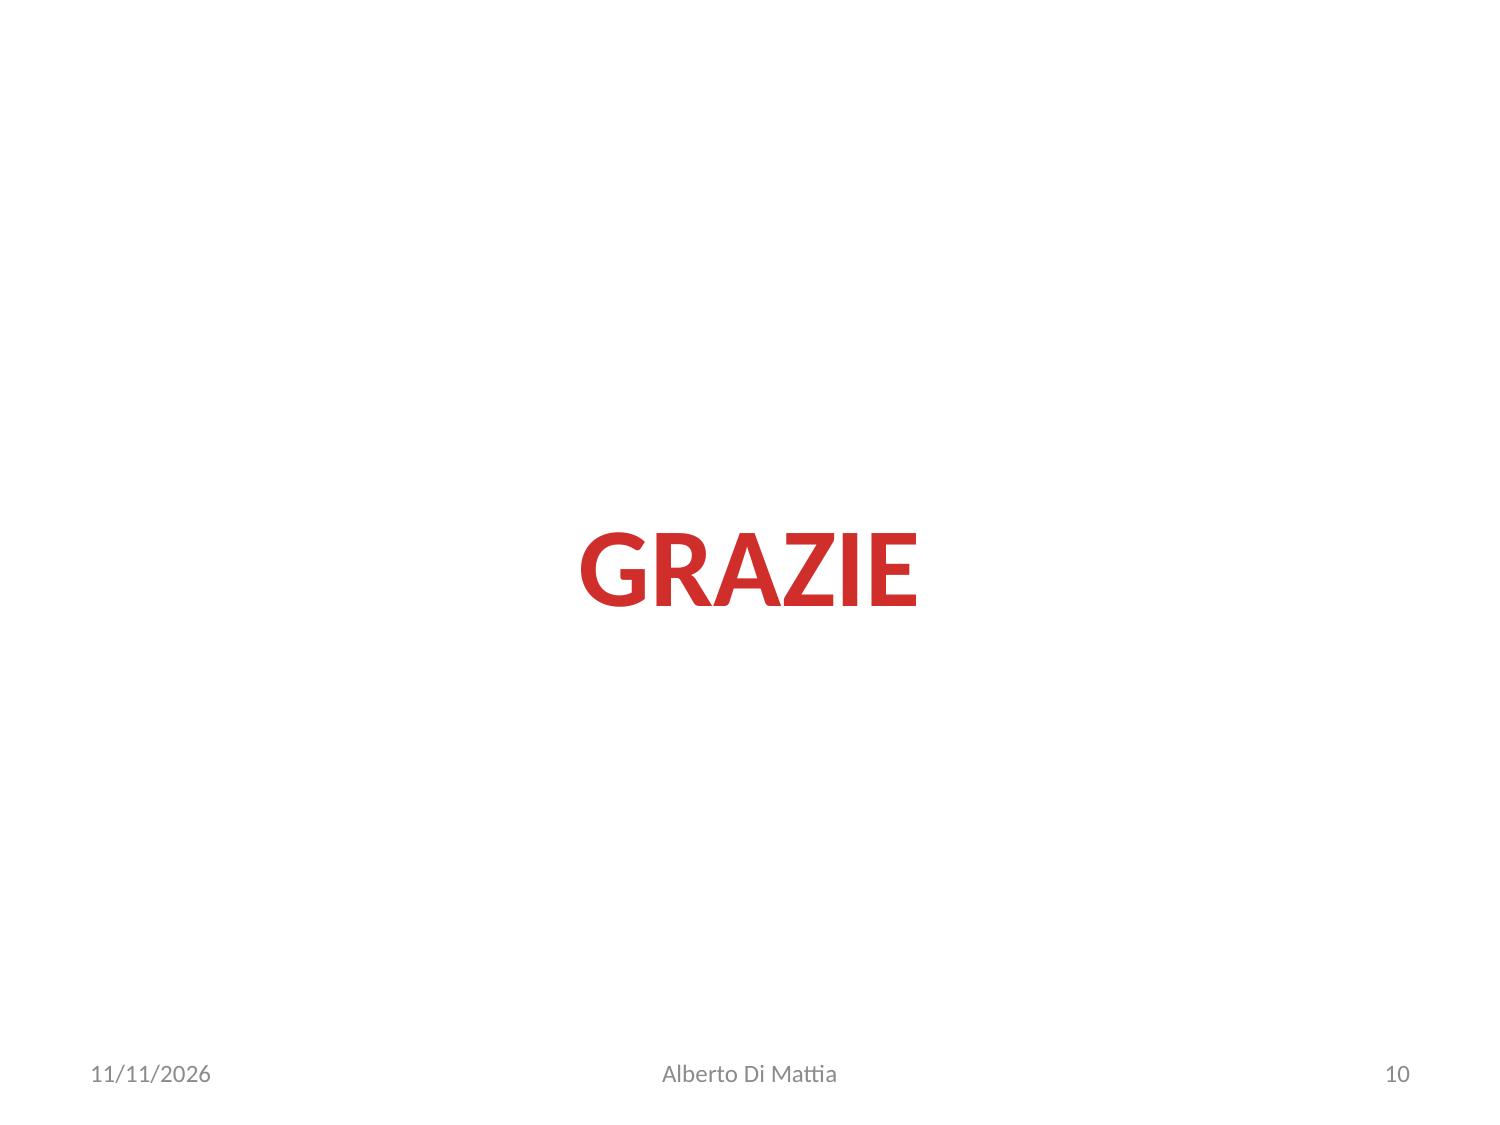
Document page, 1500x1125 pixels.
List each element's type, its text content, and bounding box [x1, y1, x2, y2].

text_box GRAZIE [563, 486, 937, 637]
footer Alberto Di Mattia [512, 1042, 988, 1103]
slide_number 10 [1074, 1042, 1425, 1103]
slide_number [75, 1042, 425, 1103]
